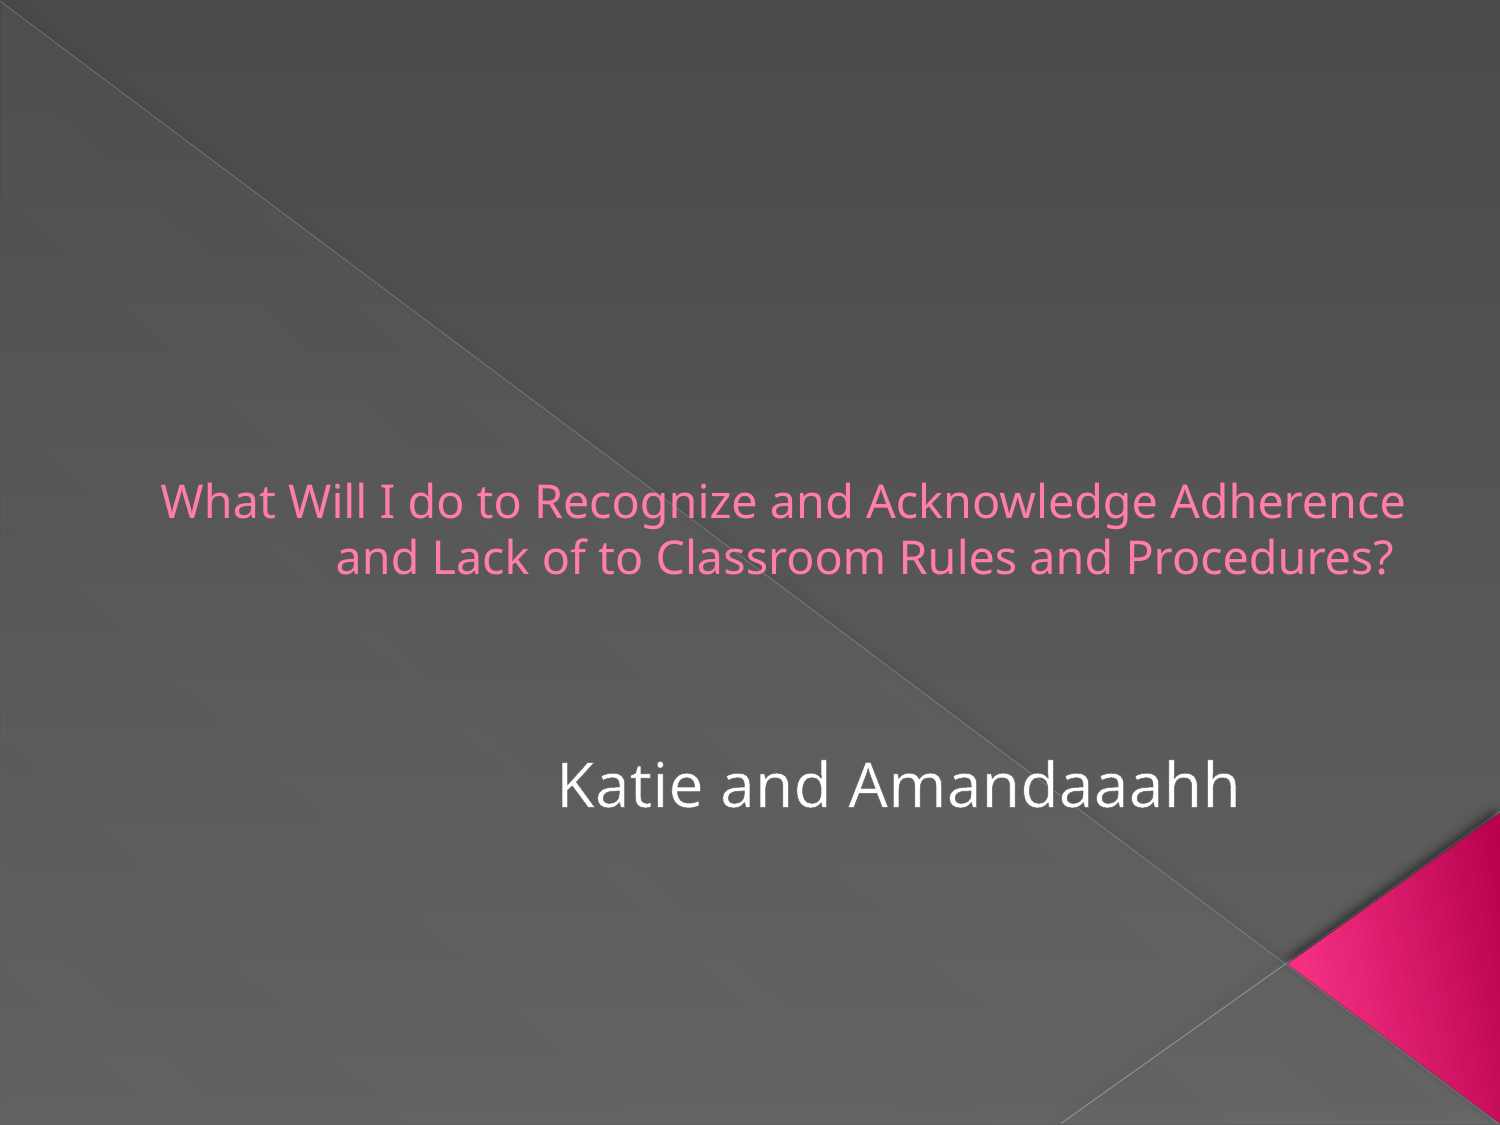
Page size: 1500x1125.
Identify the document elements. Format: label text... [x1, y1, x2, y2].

title What Will I do to Recognize and Acknowledge Adherence and Lack of to Classroom Rules and Procedures? [99, 350, 1423, 592]
subtitle Katie and Amandaaahh [212, 737, 1263, 1025]
